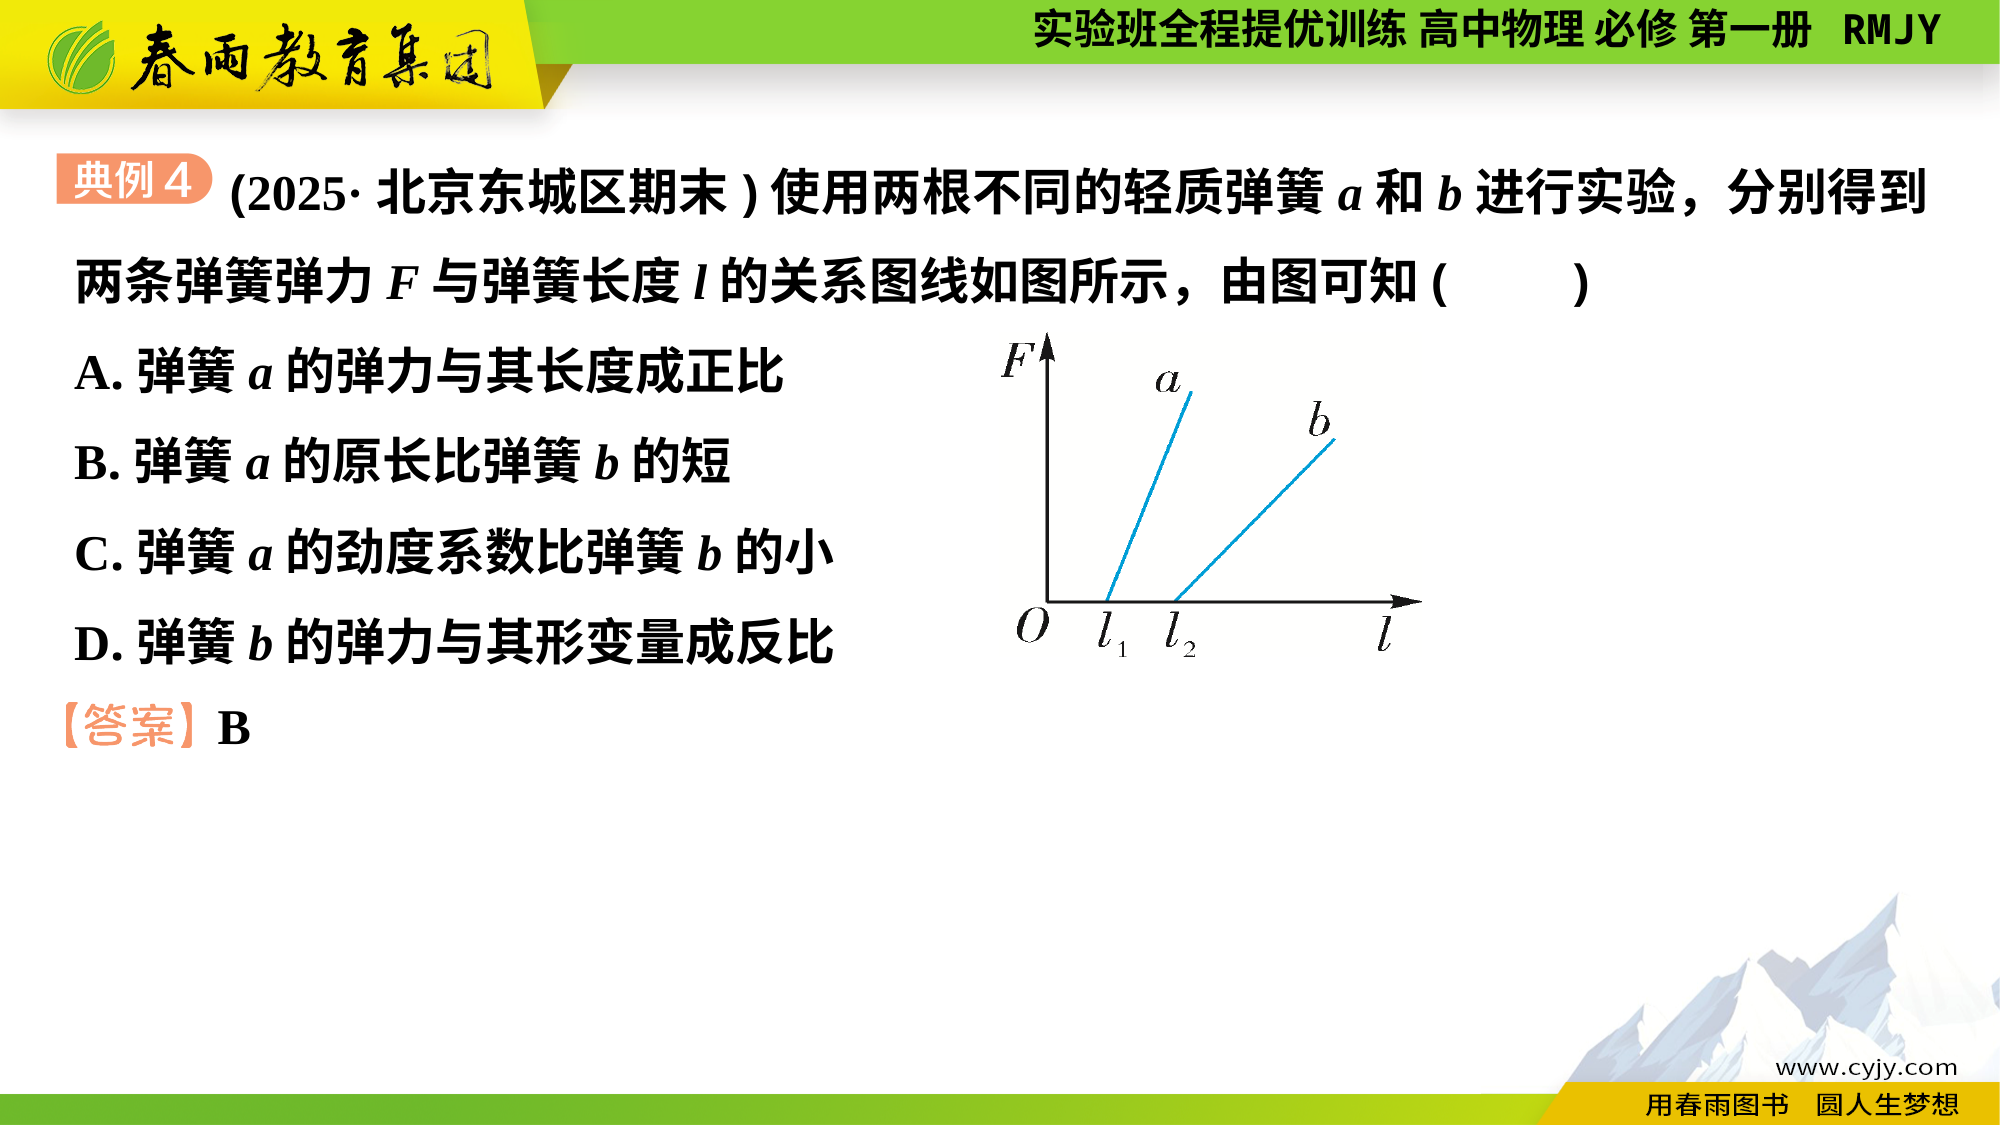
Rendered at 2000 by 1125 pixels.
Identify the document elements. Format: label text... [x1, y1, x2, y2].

text_box B [202, 687, 266, 762]
picture [0, 0, 2000, 1125]
list (2025·北京东城区期末)使用两根不同的轻质弹簧a和b进行实验，分别得到两条弹簧弹力F与弹簧长度l的关系图线如图所示，由图可知( ) A.弹簧a的弹力与其长度成正比 B.弹簧a的原长比弹簧b的短 C.弹簧a的劲度系数比弹簧b的小 D.弹簧b的弹力与其形变量成反比 [59, 122, 1944, 683]
